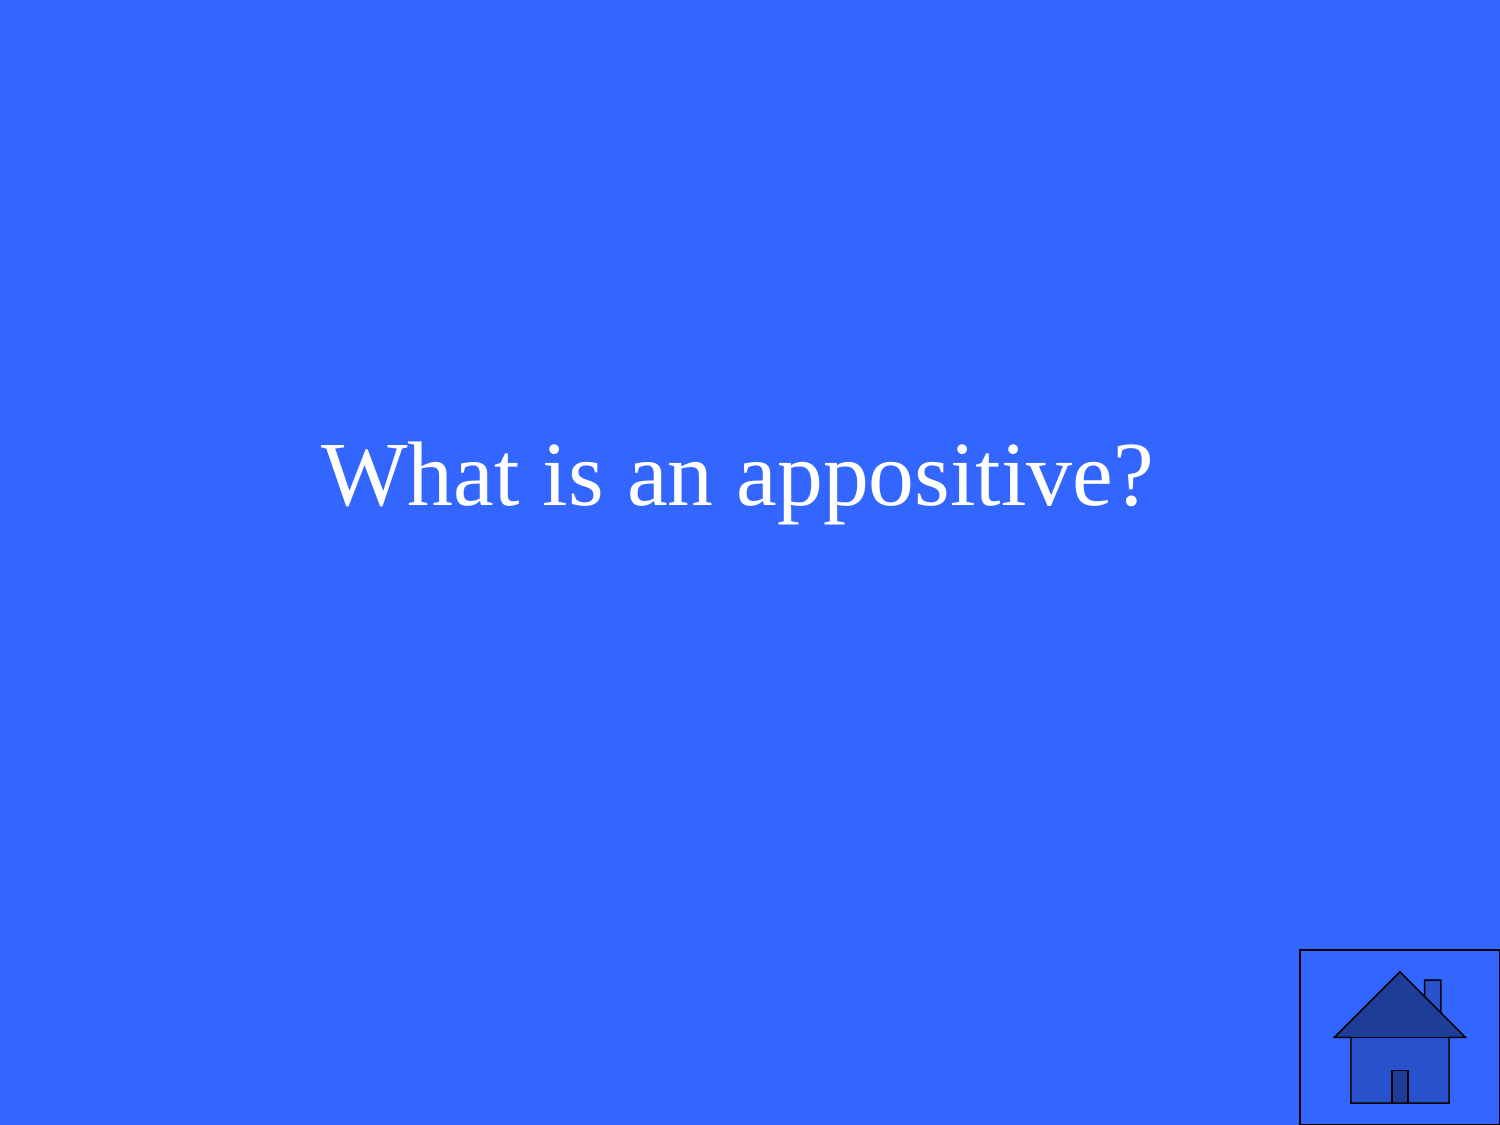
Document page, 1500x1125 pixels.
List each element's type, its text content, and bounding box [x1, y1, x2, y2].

text_box [1299, 950, 1500, 1125]
title What is an appositive? [112, 374, 1388, 563]
